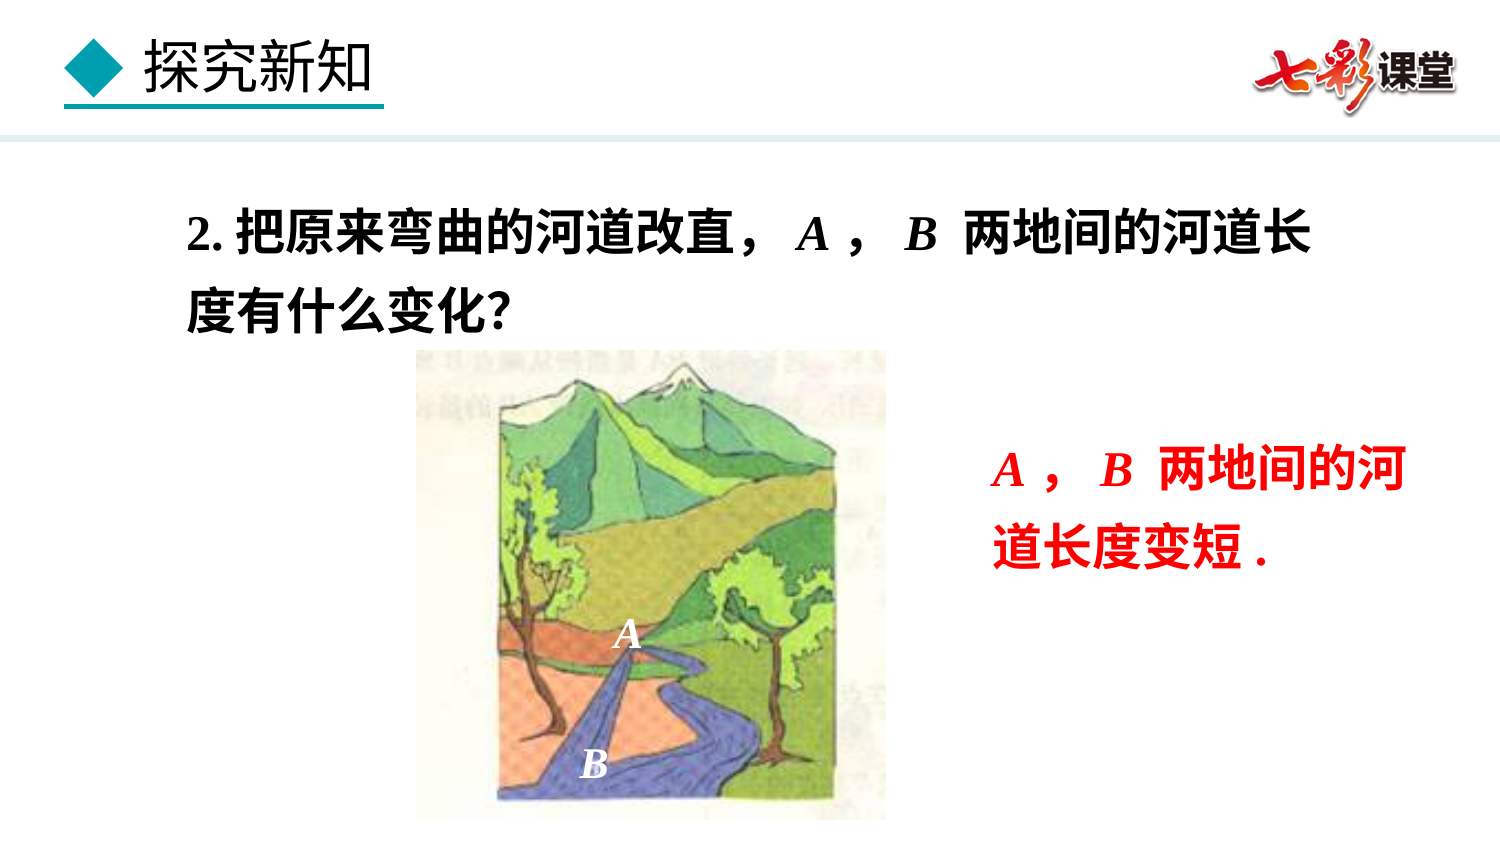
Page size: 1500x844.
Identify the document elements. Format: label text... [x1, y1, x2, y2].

text_box 2.把原来弯曲的河道改直，A，B 两地间的河道长度有什么变化？ [171, 173, 1353, 316]
picture [416, 350, 887, 820]
picture [1249, 32, 1461, 118]
text_box A，B 两地间的河道长度变短. [978, 410, 1471, 584]
